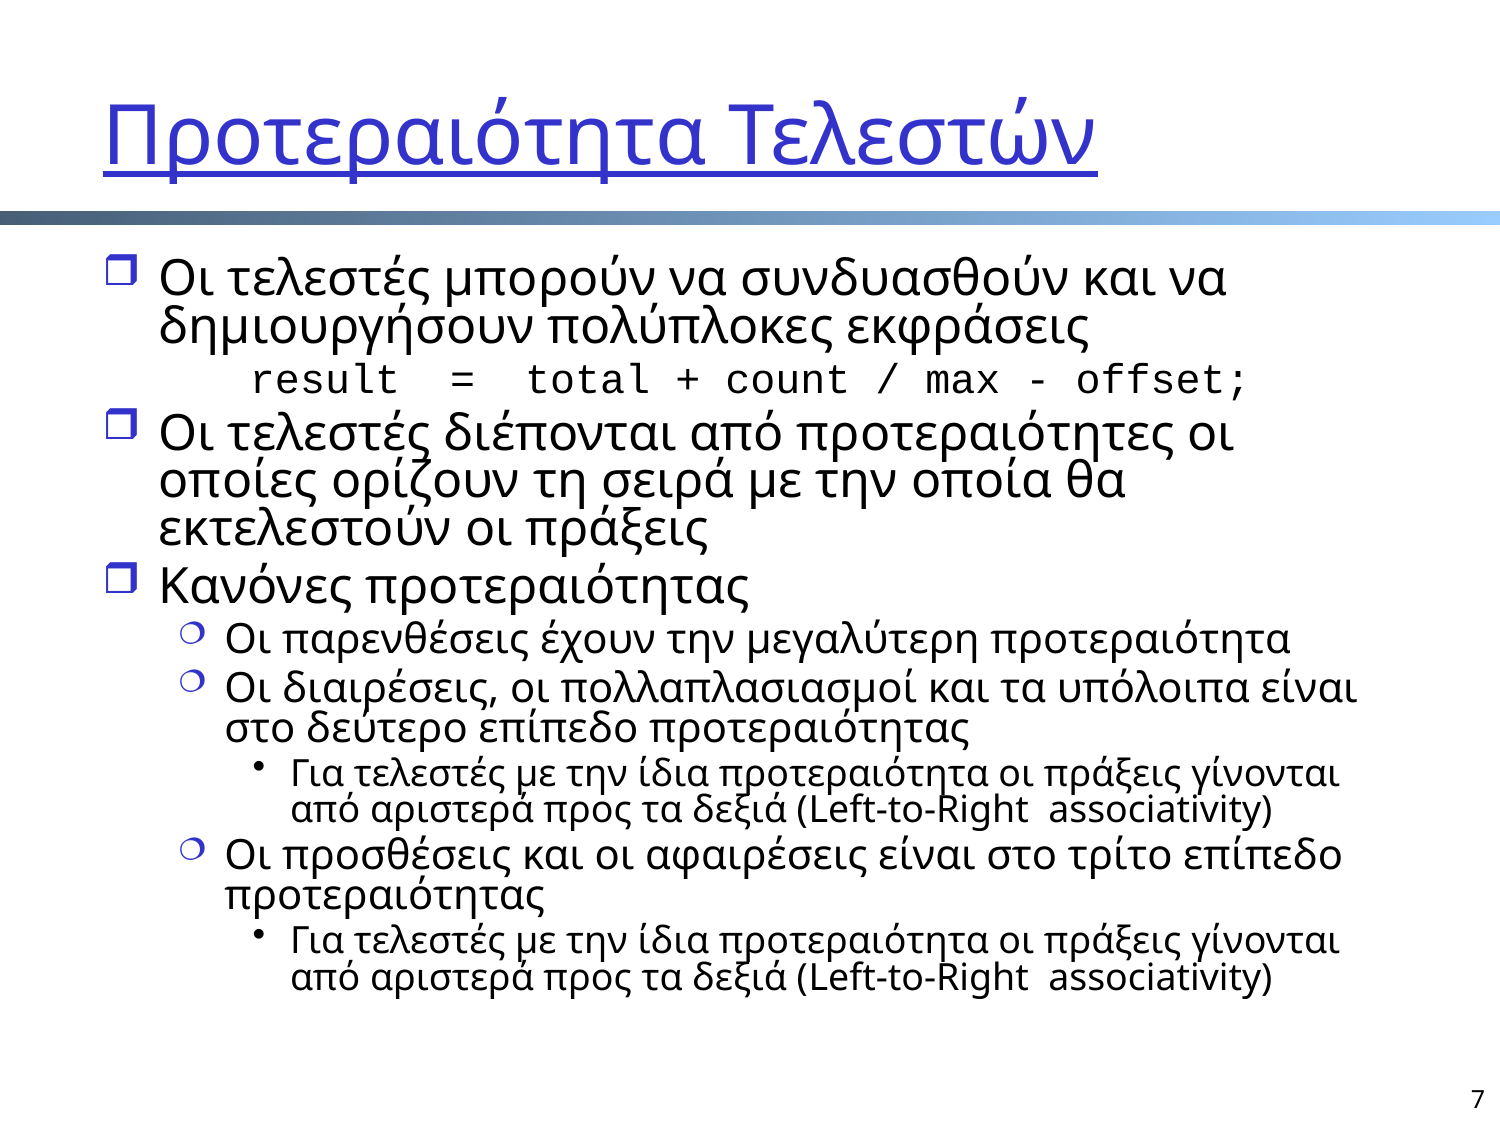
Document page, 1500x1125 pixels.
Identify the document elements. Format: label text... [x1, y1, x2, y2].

slide_number 7 [1150, 1049, 1500, 1125]
title Προτεραιότητα Τελεστών [87, 37, 1363, 225]
list Οι τελεστές μπορούν να συνδυασθούν και να δημιουργήσουν πολύπλοκες εκφράσεις result = total + count / max - offset; Οι τελεστές διέπονται από προτεραιότητες οι οποίες ορίζουν τη σειρά με την οποία θα εκτελεστούν οι πράξεις Κανόνες προτεραιότητας Οι παρενθέσεις έχουν την μεγαλύτερη προτεραιότητα Οι διαιρέσεις, οι πολλαπλασιασμοί και τα υπόλοιπα είναι στο δεύτερο επίπεδο προτεραιότητας Για τελεστές με την ίδια προτεραιότητα οι πράξεις γίνονται από αριστερά προς τα δεξιά (Left-to-Right associativity) Οι προσθέσεις και οι αφαιρέσεις είναι στο τρίτο επίπεδο προτεραιότητας Για τελεστές με την ίδια προτεραιότητα οι πράξεις γίνονται από αριστερά προς τα δεξιά (Left-to-Right associativity) [87, 249, 1413, 1075]
